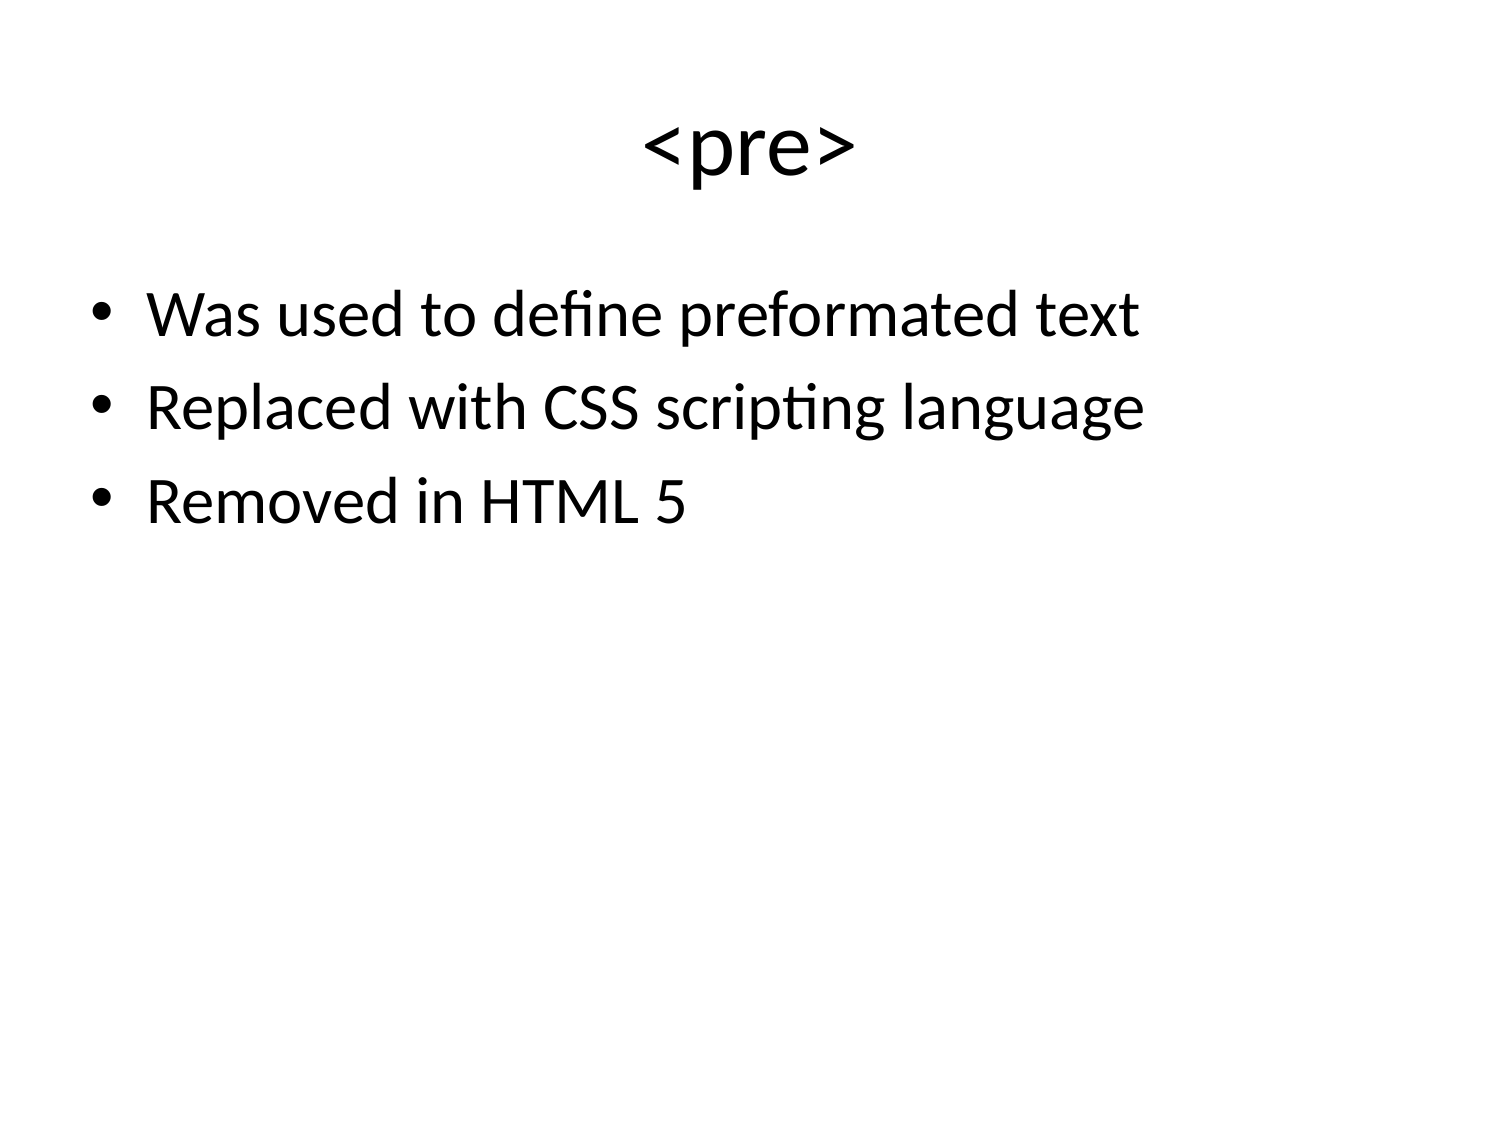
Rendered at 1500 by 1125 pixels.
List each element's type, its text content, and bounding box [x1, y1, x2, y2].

title <pre> [75, 45, 1425, 233]
list Was used to define preformated text Replaced with CSS scripting language Removed in HTML 5 [75, 262, 1425, 1005]
